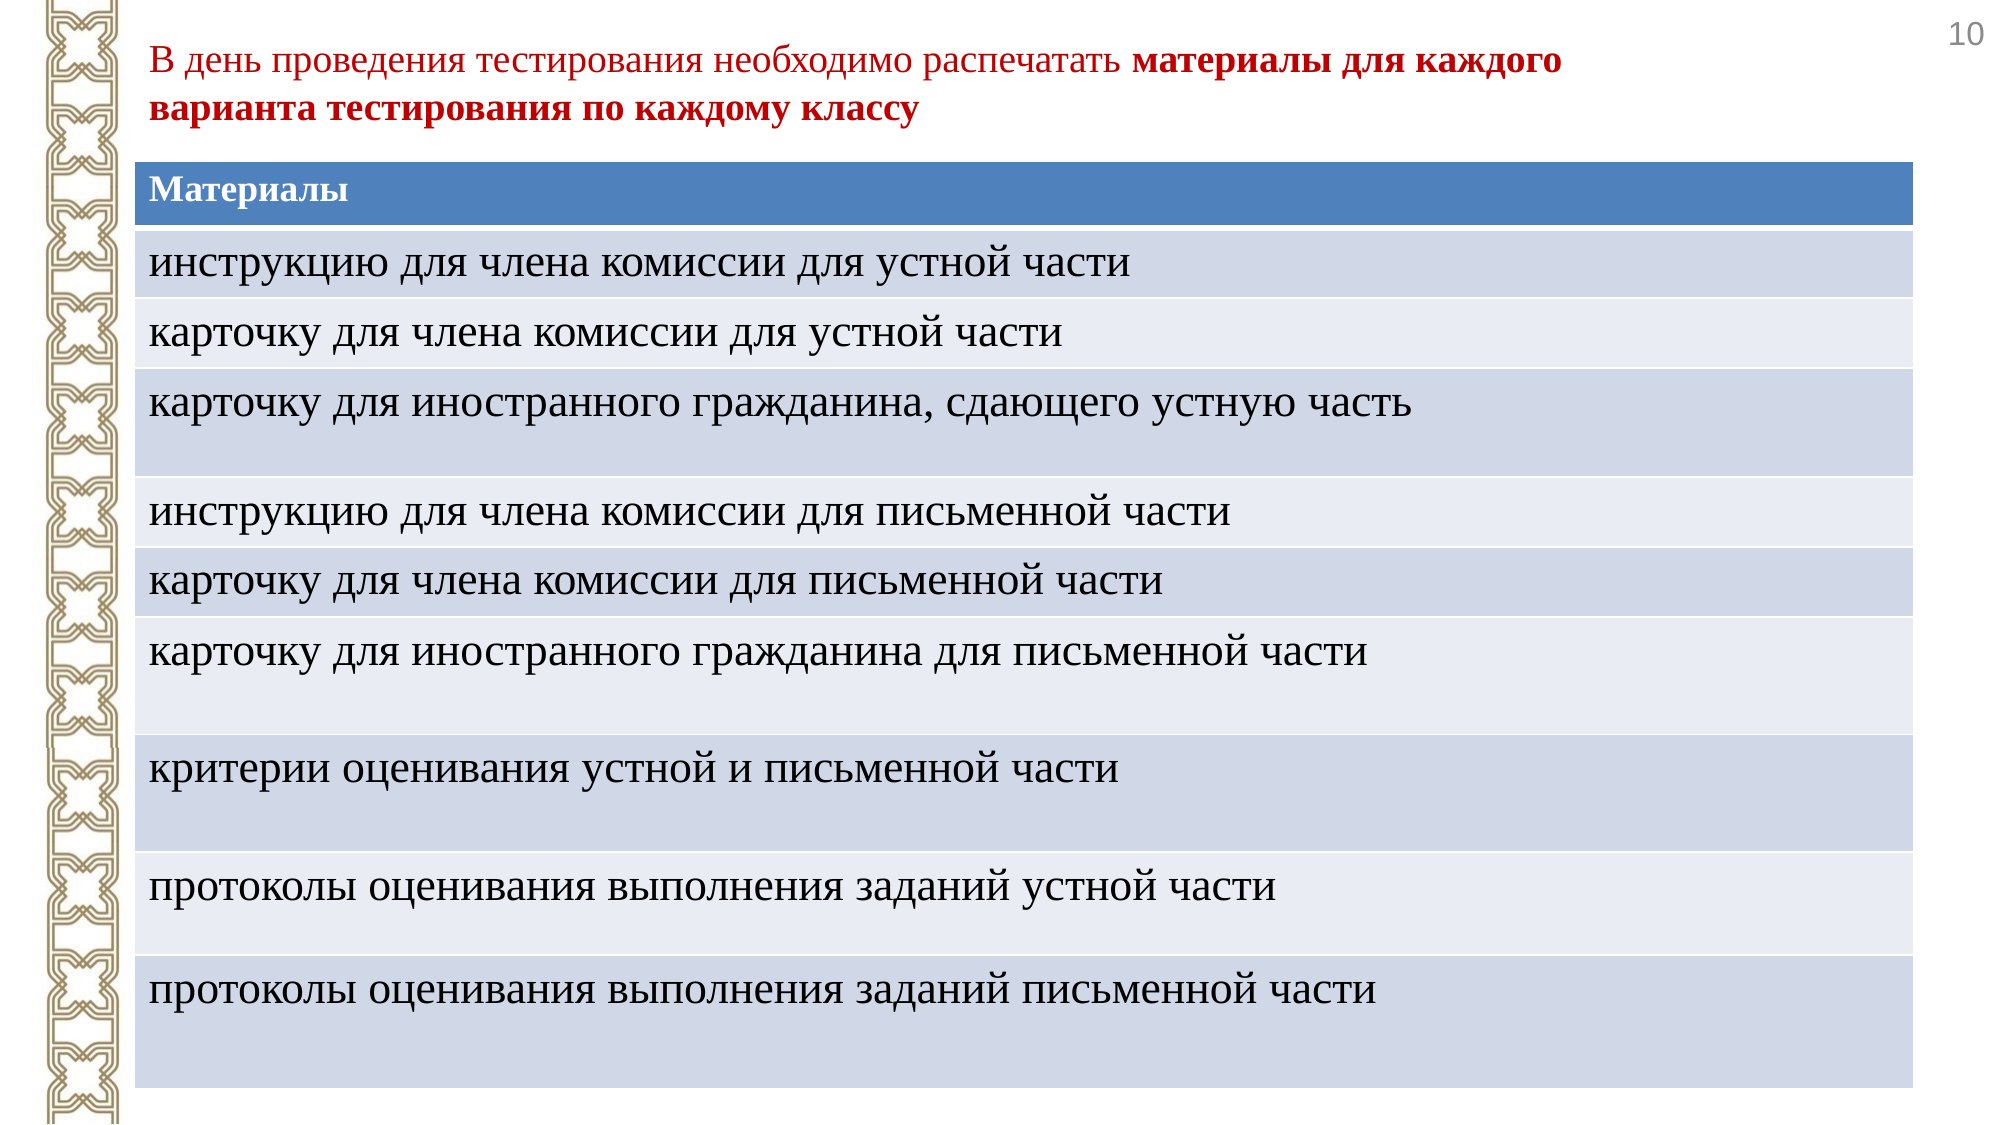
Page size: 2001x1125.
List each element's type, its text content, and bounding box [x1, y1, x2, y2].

table_header Материалы [135, 162, 1913, 225]
table_cell протоколы оценивания выполнения заданий устной части [135, 853, 1913, 954]
table_cell карточку для члена комиссии для письменной части [135, 548, 1913, 616]
table_cell карточку для члена комиссии для устной части [135, 299, 1913, 367]
table_cell инструкцию для члена комиссии для устной части [135, 231, 1913, 297]
table_cell инструкцию для члена комиссии для письменной части [135, 478, 1913, 546]
table_cell карточку для иностранного гражданина для письменной части [135, 618, 1913, 734]
picture [0, 0, 2001, 1125]
slide_number 10 [1533, 2, 2000, 63]
table_cell протоколы оценивания выполнения заданий письменной части [135, 956, 1913, 1088]
table_cell критерии оценивания устной и письменной части [135, 735, 1913, 851]
table_cell карточку для иностранного гражданина, сдающего устную часть [135, 369, 1913, 476]
text_box В день проведения тестирования необходимо распечатать материалы для каждого варианта тестирования по каждому классу [133, 25, 1630, 136]
